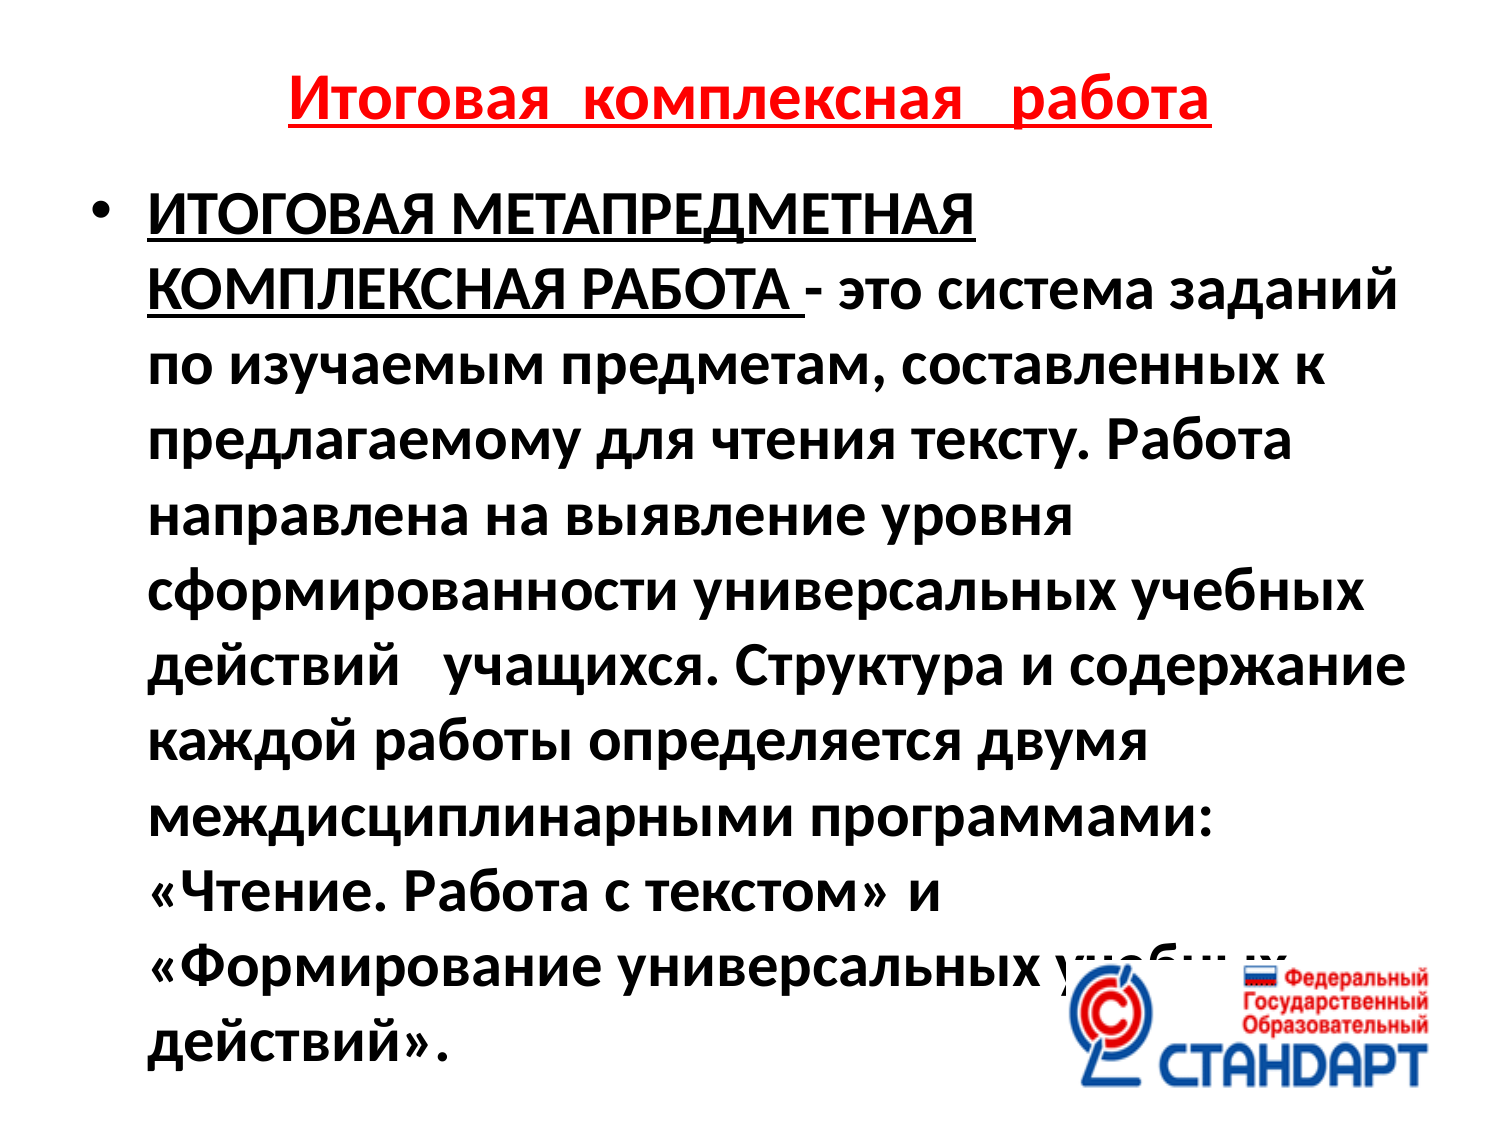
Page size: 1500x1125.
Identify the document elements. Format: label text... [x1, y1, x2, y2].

picture [1066, 960, 1477, 1091]
title Итоговая комплексная работа [75, 45, 1425, 141]
list ИТОГОВАЯ МЕТАПРЕДМЕТНАЯ КОМПЛЕКСНАЯ РАБОТА - это система заданий по изучаемым предметам, составленных к предлагаемому для чтения тексту. Работа направлена на выявление уровня сформированности универсальных учебных действий учащихся. Структура и содержание каждой работы определяется двумя междисциплинарными программами: «Чтение. Работа с текстом» и «Формирование универсальных учебных действий». [75, 164, 1425, 1090]
